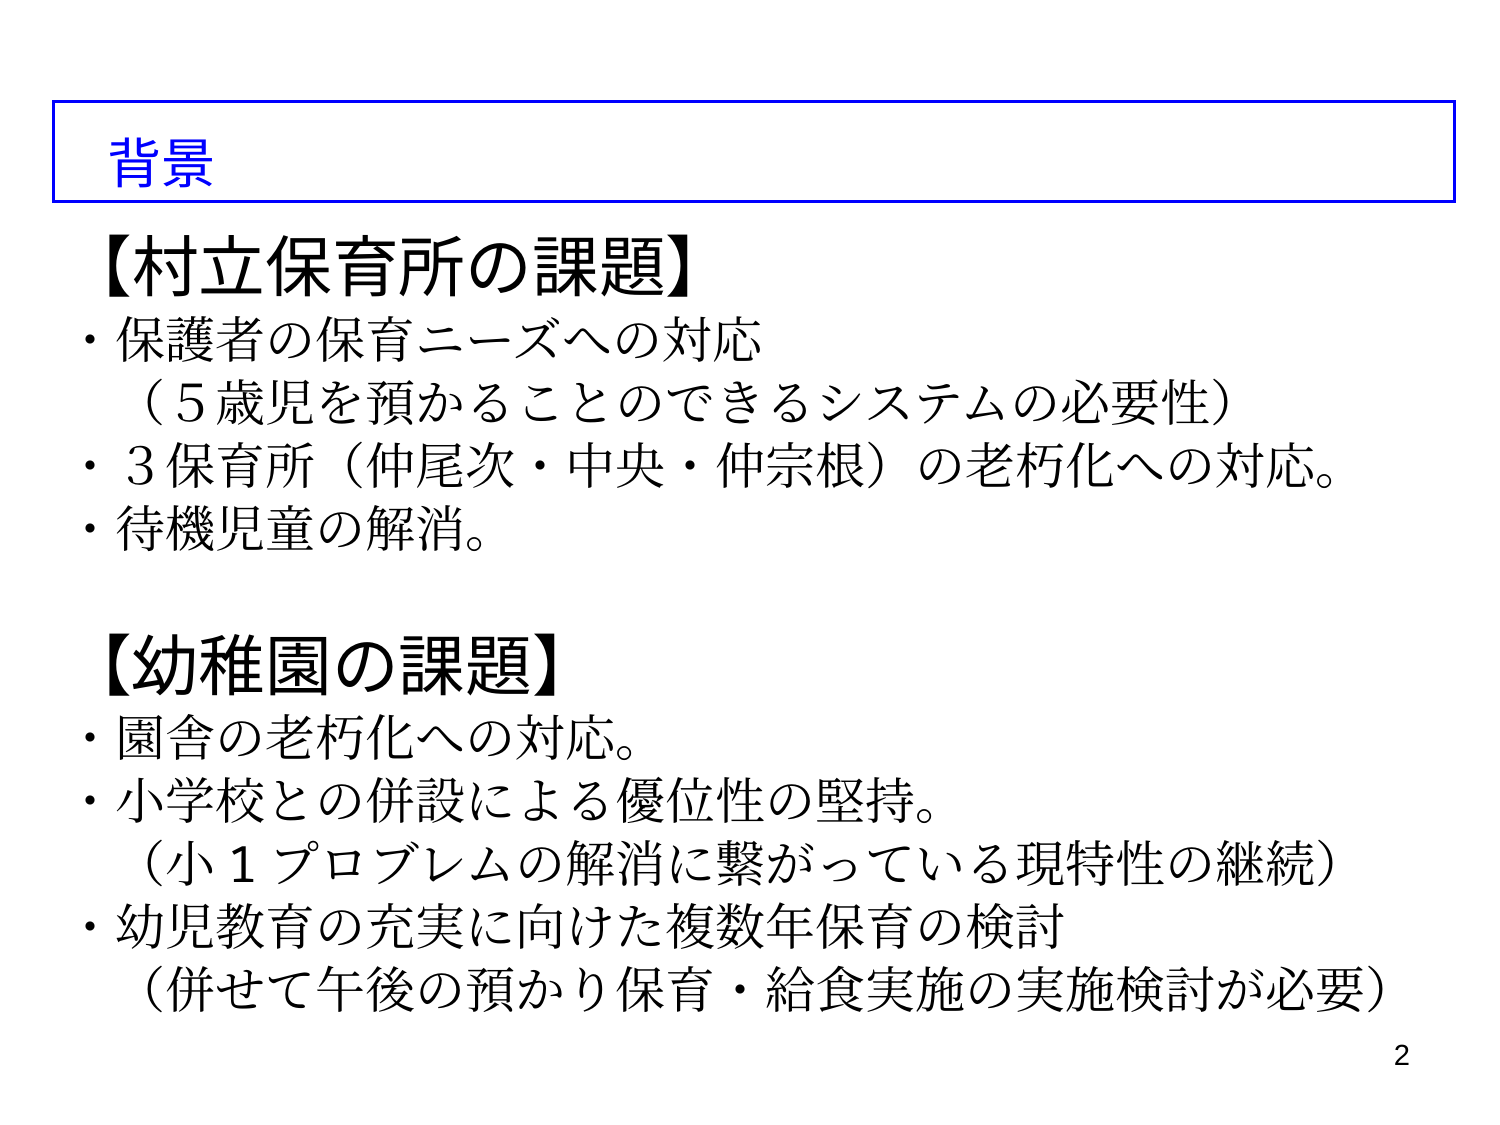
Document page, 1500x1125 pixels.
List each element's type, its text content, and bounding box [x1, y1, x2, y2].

slide_number 2 [1074, 1041, 1426, 1108]
text_box 【村立保育所の課題】 ・保護者の保育ニーズへの対応 （５歳児を預かることのできるシステムの必要性） ・３保育所（仲尾次・中央・仲宗根）の老朽化への対応。 ・待機児童の解消。 【幼稚園の課題】 ・園舎の老朽化への対応。 ・小学校との併設による優位性の堅持。 （小1プロブレムの解消に繋がっている現特性の継続） ・幼児教育の充実に向けた複数年保育の検討 （併せて午後の預かり保育・給食実施の実施検討が必要） [53, 219, 1441, 1041]
text_box 背景 [53, 101, 1455, 202]
